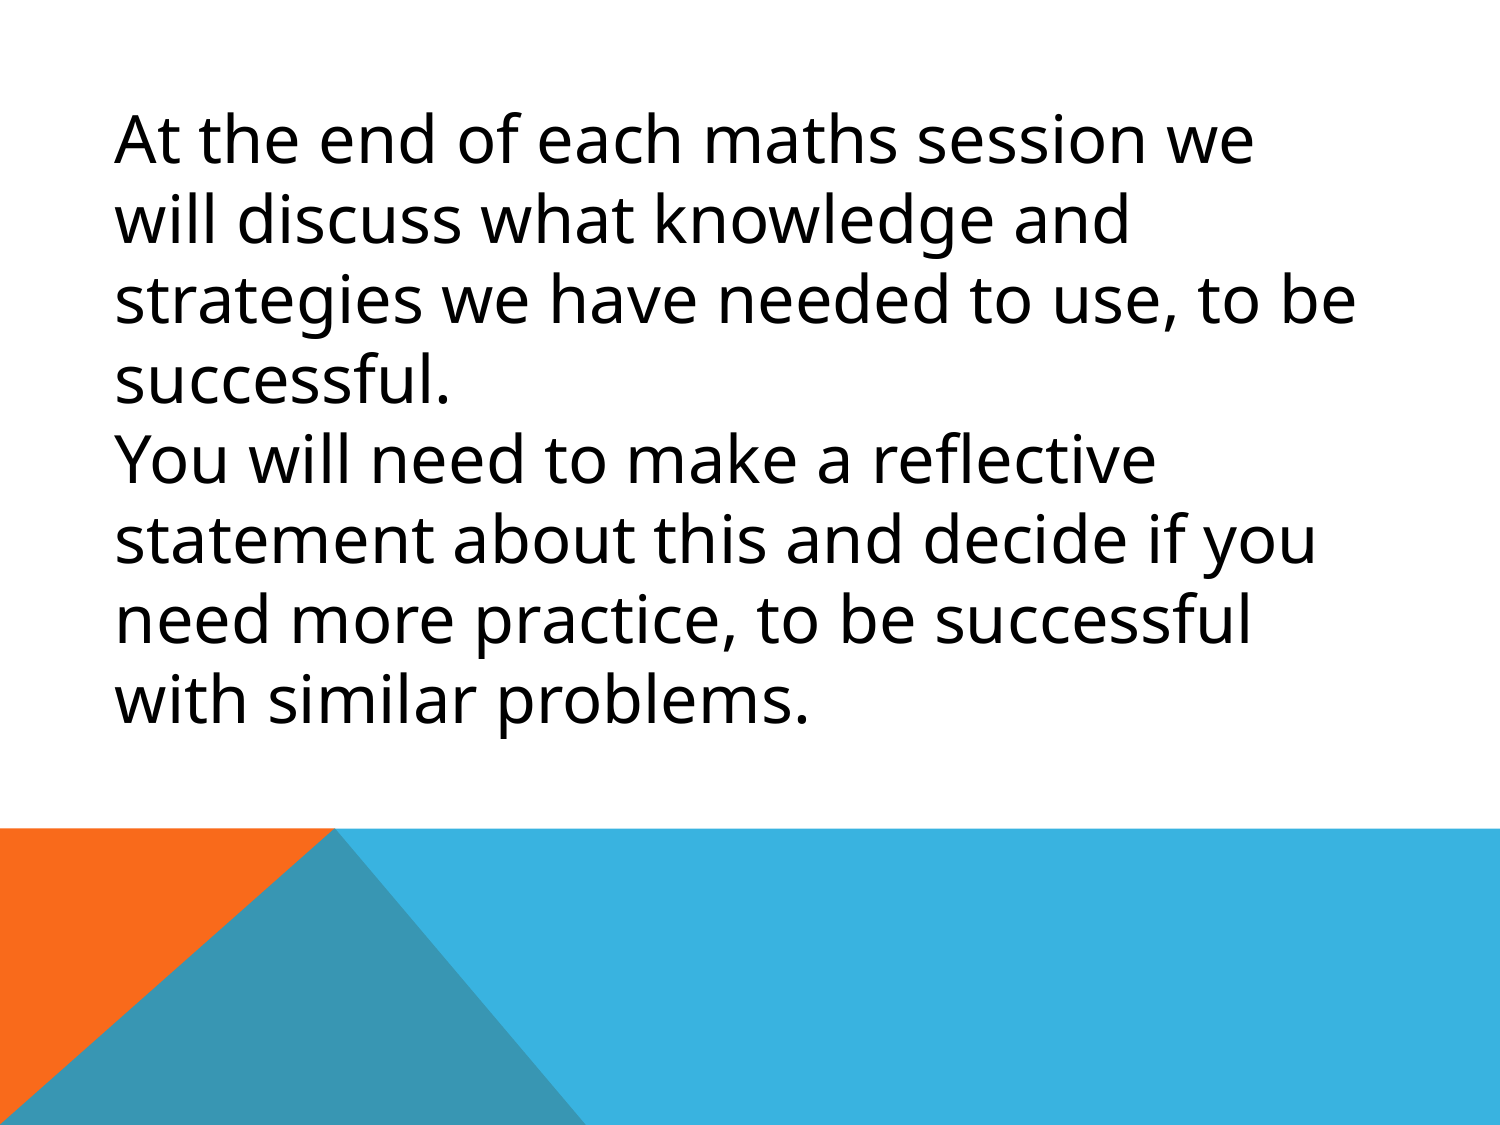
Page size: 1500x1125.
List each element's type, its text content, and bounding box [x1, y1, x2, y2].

text_box At the end of each maths session we will discuss what knowledge and strategies we have needed to use, to be successful. You will need to make a reflective statement about this and decide if you need more practice, to be successful with similar problems. [100, 89, 1388, 745]
